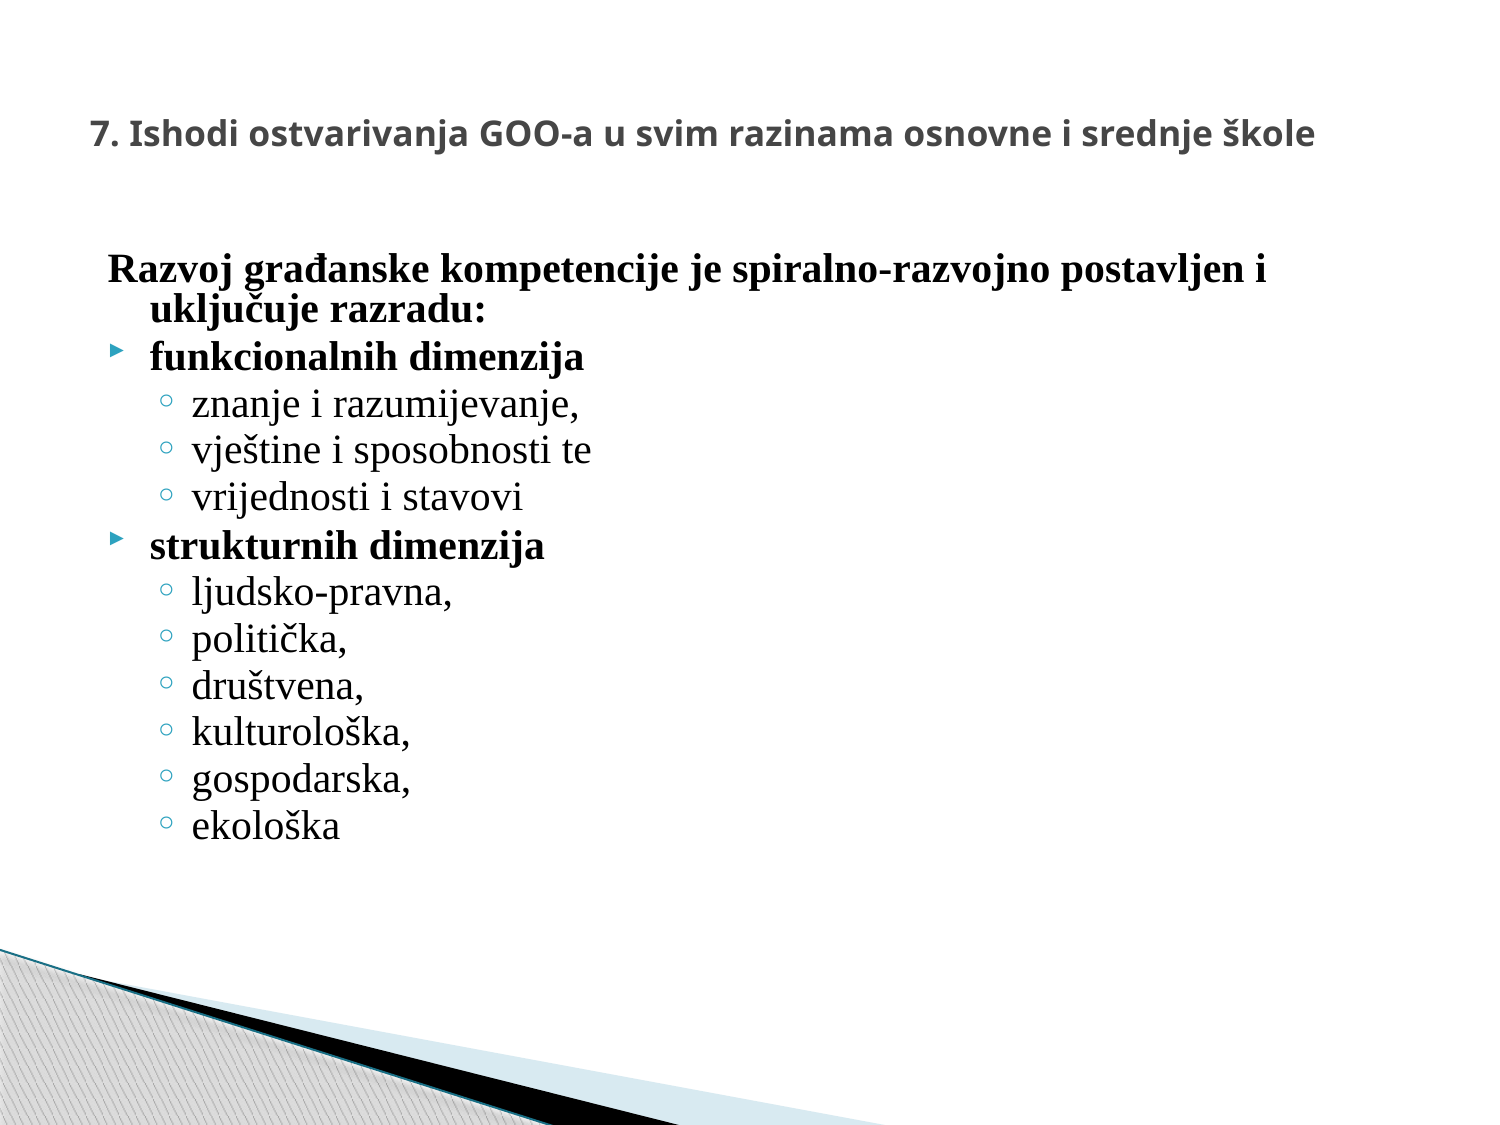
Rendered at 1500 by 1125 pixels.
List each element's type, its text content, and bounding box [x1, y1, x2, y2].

list Razvoj građanske kompetencije je spiralno-razvojno postavljen i uključuje razradu: funkcionalnih dimenzija znanje i razumijevanje, vještine i sposobnosti te vrijednosti i stavovi strukturnih dimenzija ljudsko-pravna, politička, društvena, kulturološka, gospodarska, ekološka [75, 243, 1425, 986]
title 7. Ishodi ostvarivanja GOO-a u svim razinama osnovne i srednje škole [75, 45, 1425, 233]
